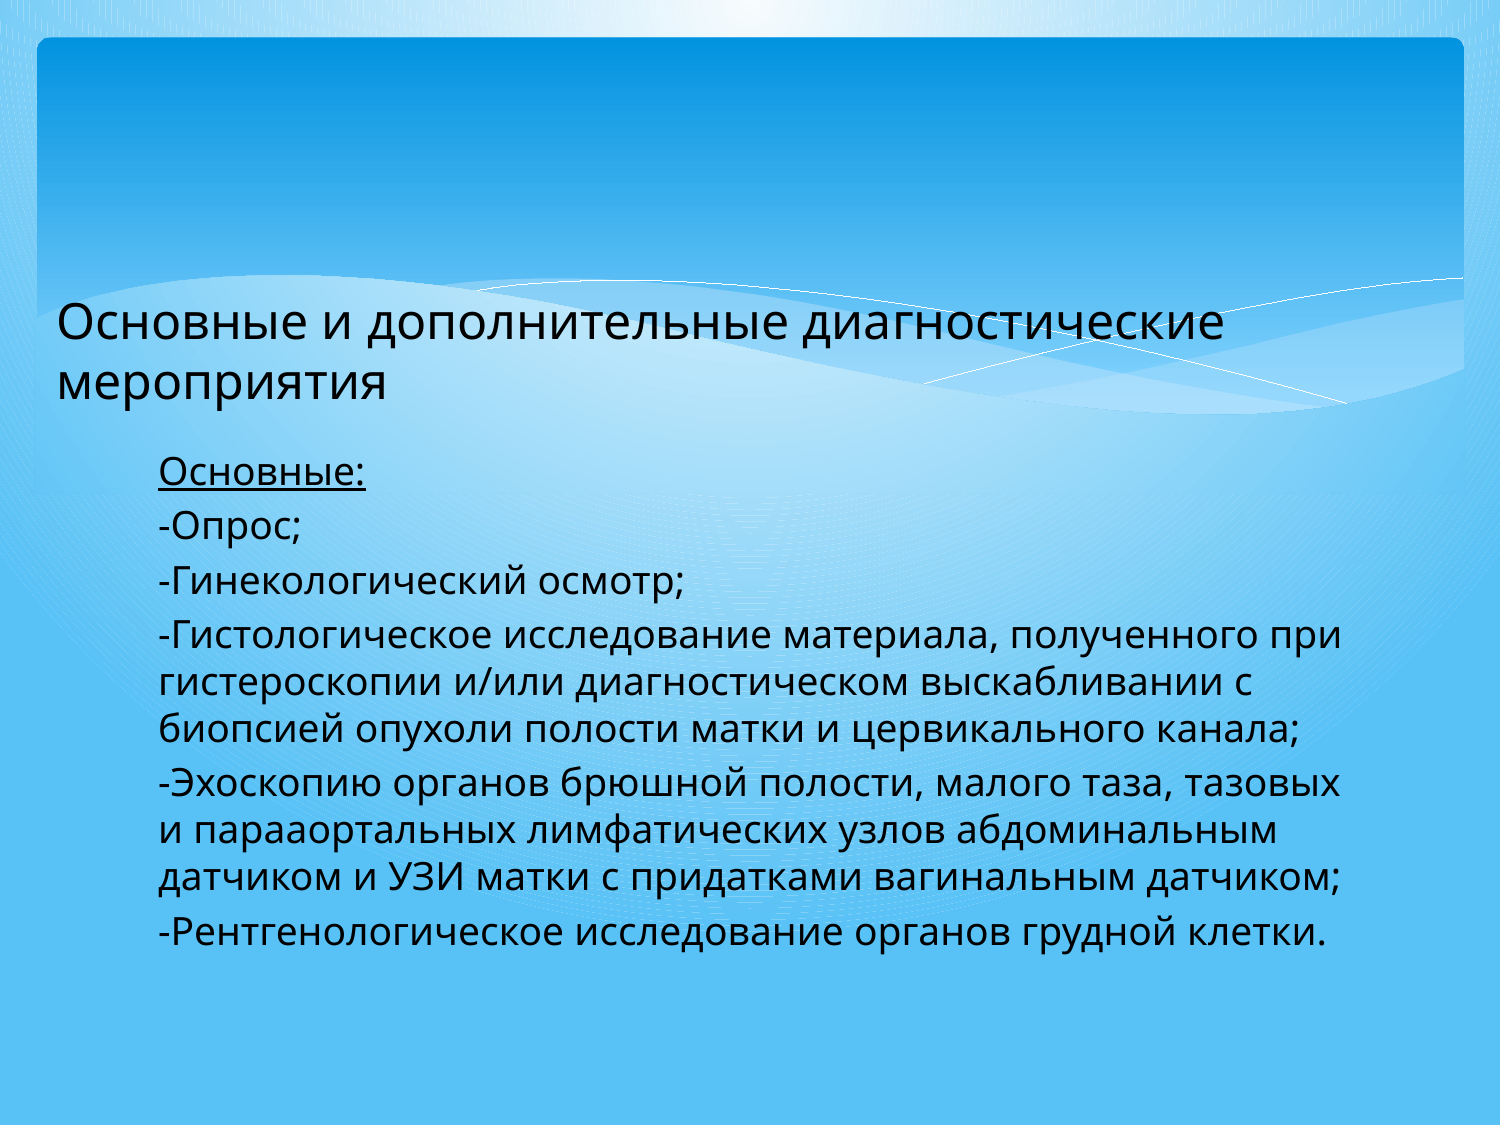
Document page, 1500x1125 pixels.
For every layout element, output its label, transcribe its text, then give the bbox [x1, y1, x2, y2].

title Основные и дополнительные диагностические мероприятия [41, 255, 1392, 443]
list Основные: -Опрос; -Гинекологический осмотр; -Гистологическое исследование материала, полученного при гистероскопии и/или диагностическом выскабливании с биопсией опухоли полости матки и цервикального канала; -Эхоскопию органов брюшной полости, малого таза, тазовых и парааортальных лимфатических узлов абдоминальным датчиком и УЗИ матки с придатками вагинальным датчиком; -Рентгенологическое исследование органов грудной клетки. [143, 438, 1359, 1005]
